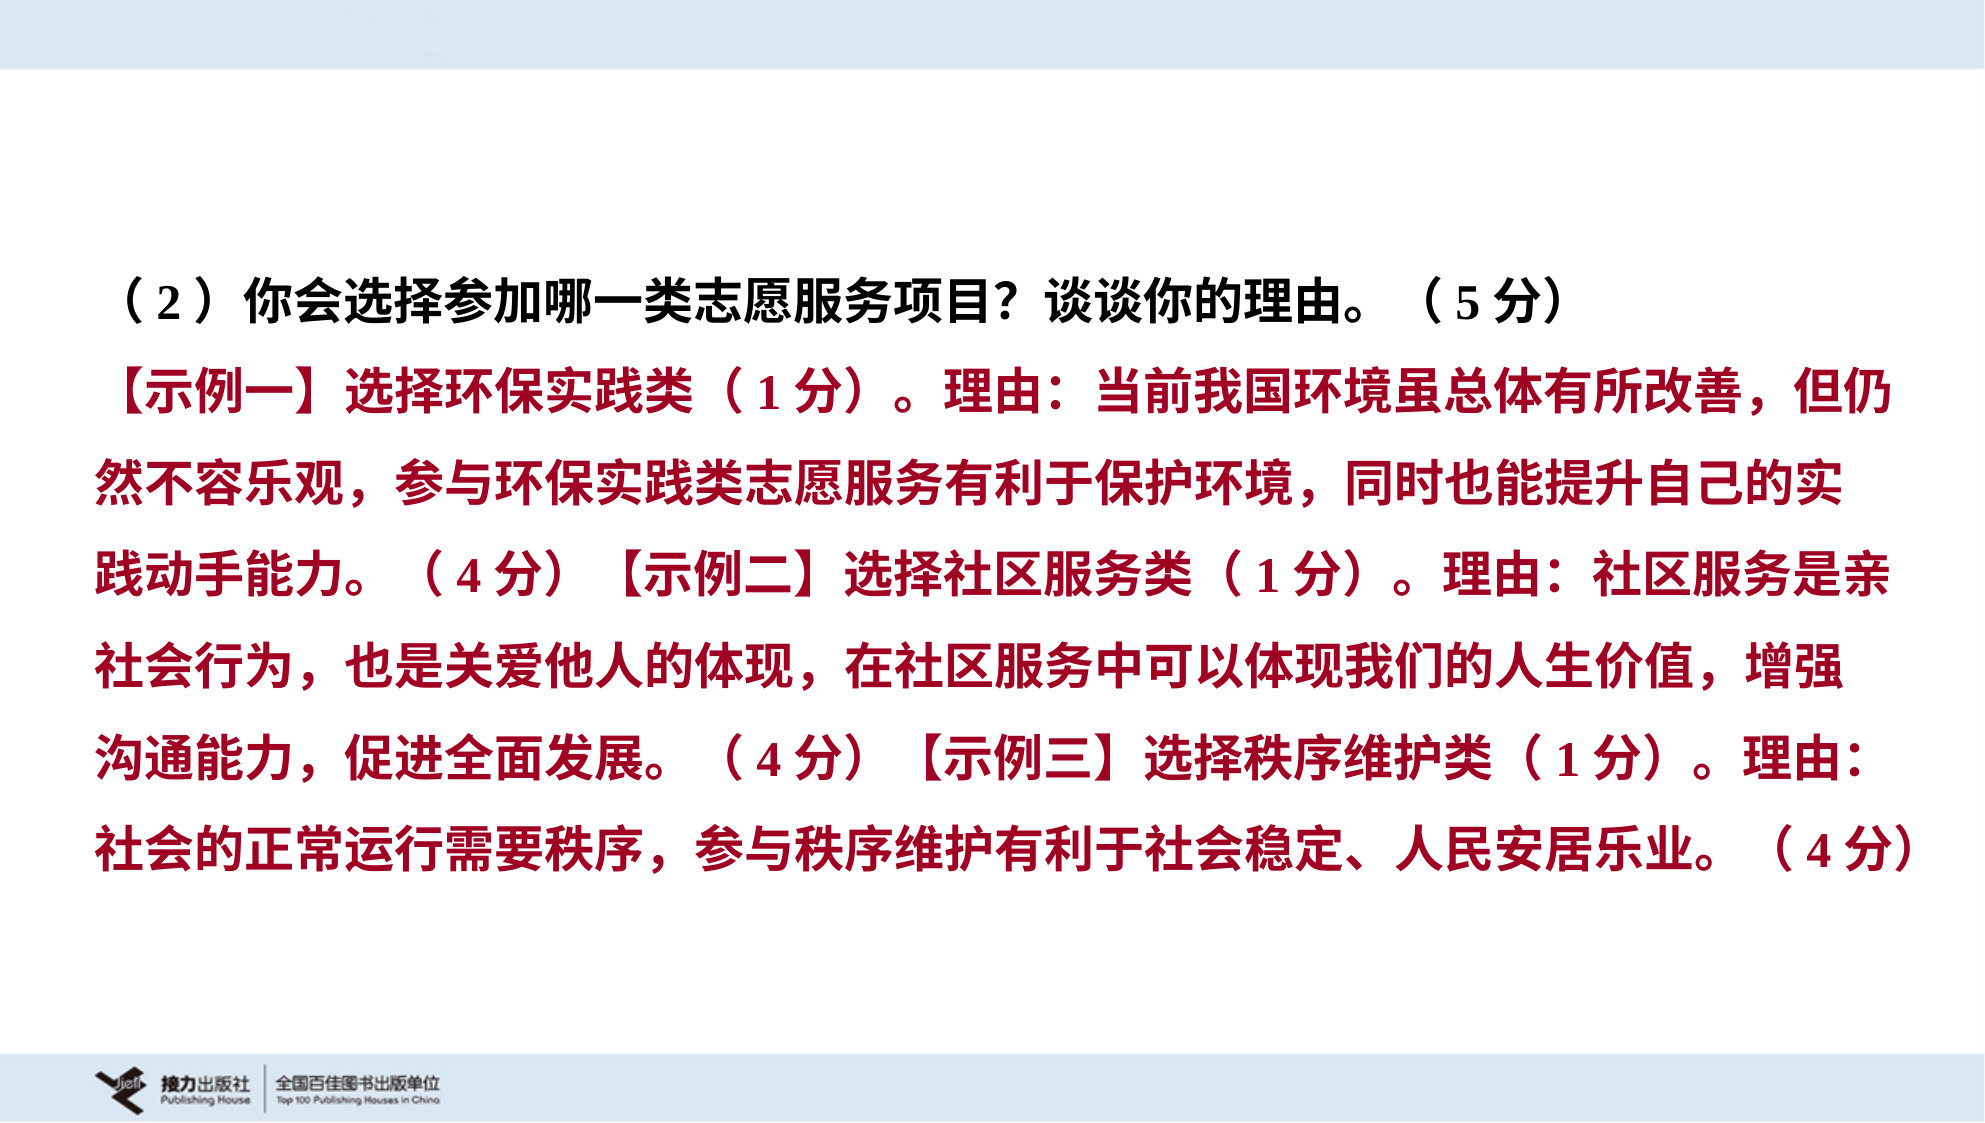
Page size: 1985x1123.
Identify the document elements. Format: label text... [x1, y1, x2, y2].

text_box （2）你会选择参加哪一类志愿服务项目？谈谈你的理由。（5分） [94, 242, 1892, 327]
text_box 【示例一】选择环保实践类（1分）。理由：当前我国环境虽总体有所改善，但仍 然不容乐观，参与环保实践类志愿服务有利于保护环境，同时也能提升自己的实 践动手能力。（4分）【示例二】选择社区服务类（1分）。理由：社区服务是亲 社会行为，也是关爱他人的体现，在社区服务中可以体现我们的人生价值，增强 沟通能力，促进全面发展。（4分）【示例三】选择秩序维护类（1分）。理由： 社会的正常运行需要秩序，参与秩序维护有利于社会稳定、人民安居乐业。（4分） [94, 327, 1892, 878]
picture [0, 0, 1985, 1122]
